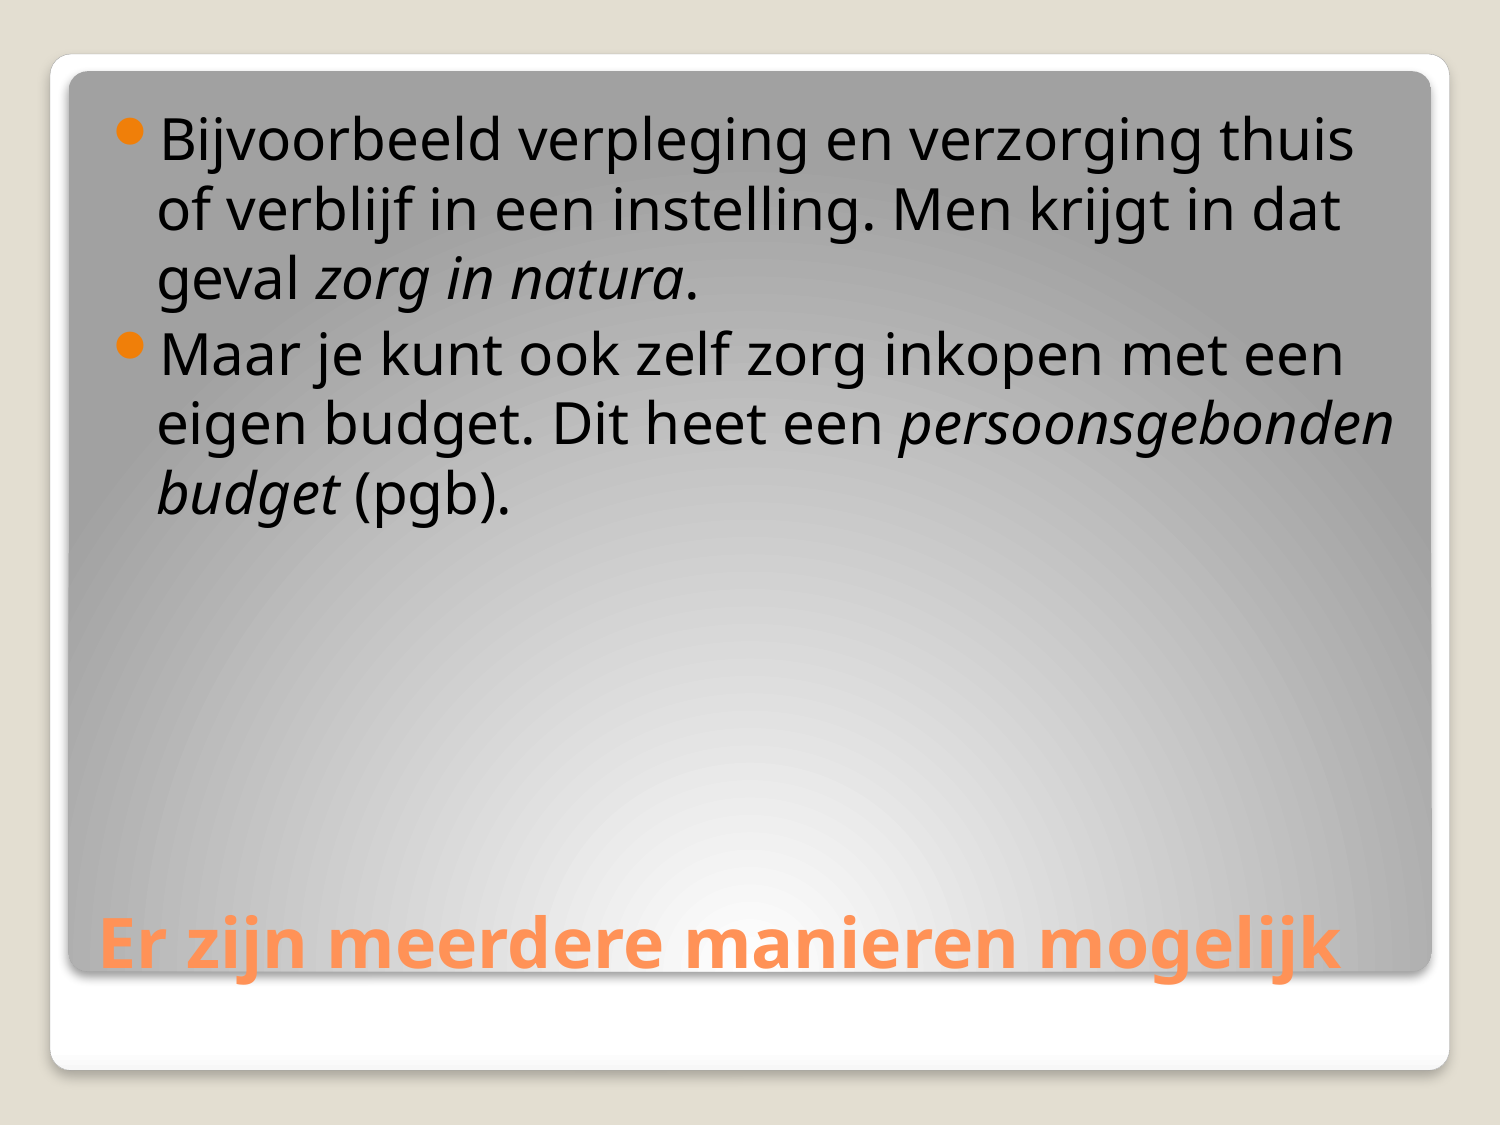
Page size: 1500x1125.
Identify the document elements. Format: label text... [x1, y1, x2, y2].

list Bijvoorbeeld verpleging en verzorging thuis of verblijf in een instelling. Men krijgt in dat geval zorg in natura. Maar je kunt ook zelf zorg inkopen met een eigen budget. Dit heet een persoonsgebonden budget (pgb). [82, 86, 1425, 774]
title Er zijn meerdere manieren mogelijk [82, 817, 1425, 990]
